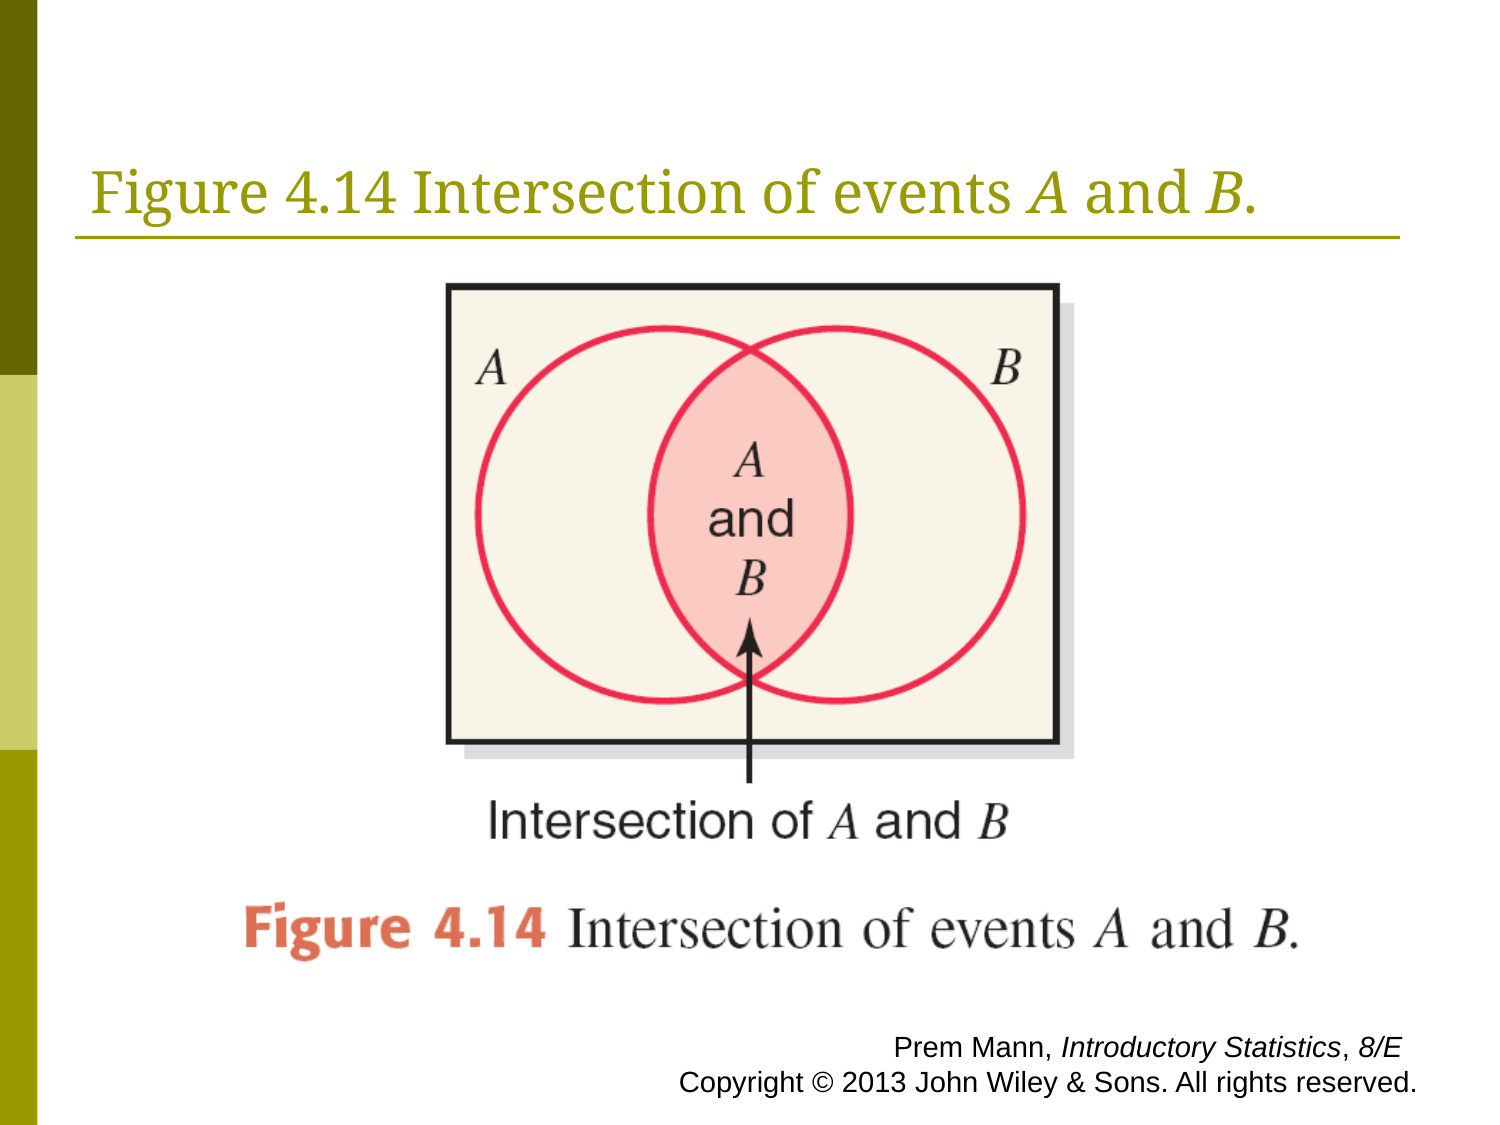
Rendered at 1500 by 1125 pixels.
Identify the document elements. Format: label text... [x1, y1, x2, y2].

title Figure 4.14 Intersection of events A and B. [75, 45, 1425, 233]
text_box Prem Mann, Introductory Statistics, 8/E Copyright © 2013 John Wiley & Sons. All rights reserved. [664, 1020, 1449, 1106]
picture [228, 259, 1338, 1001]
